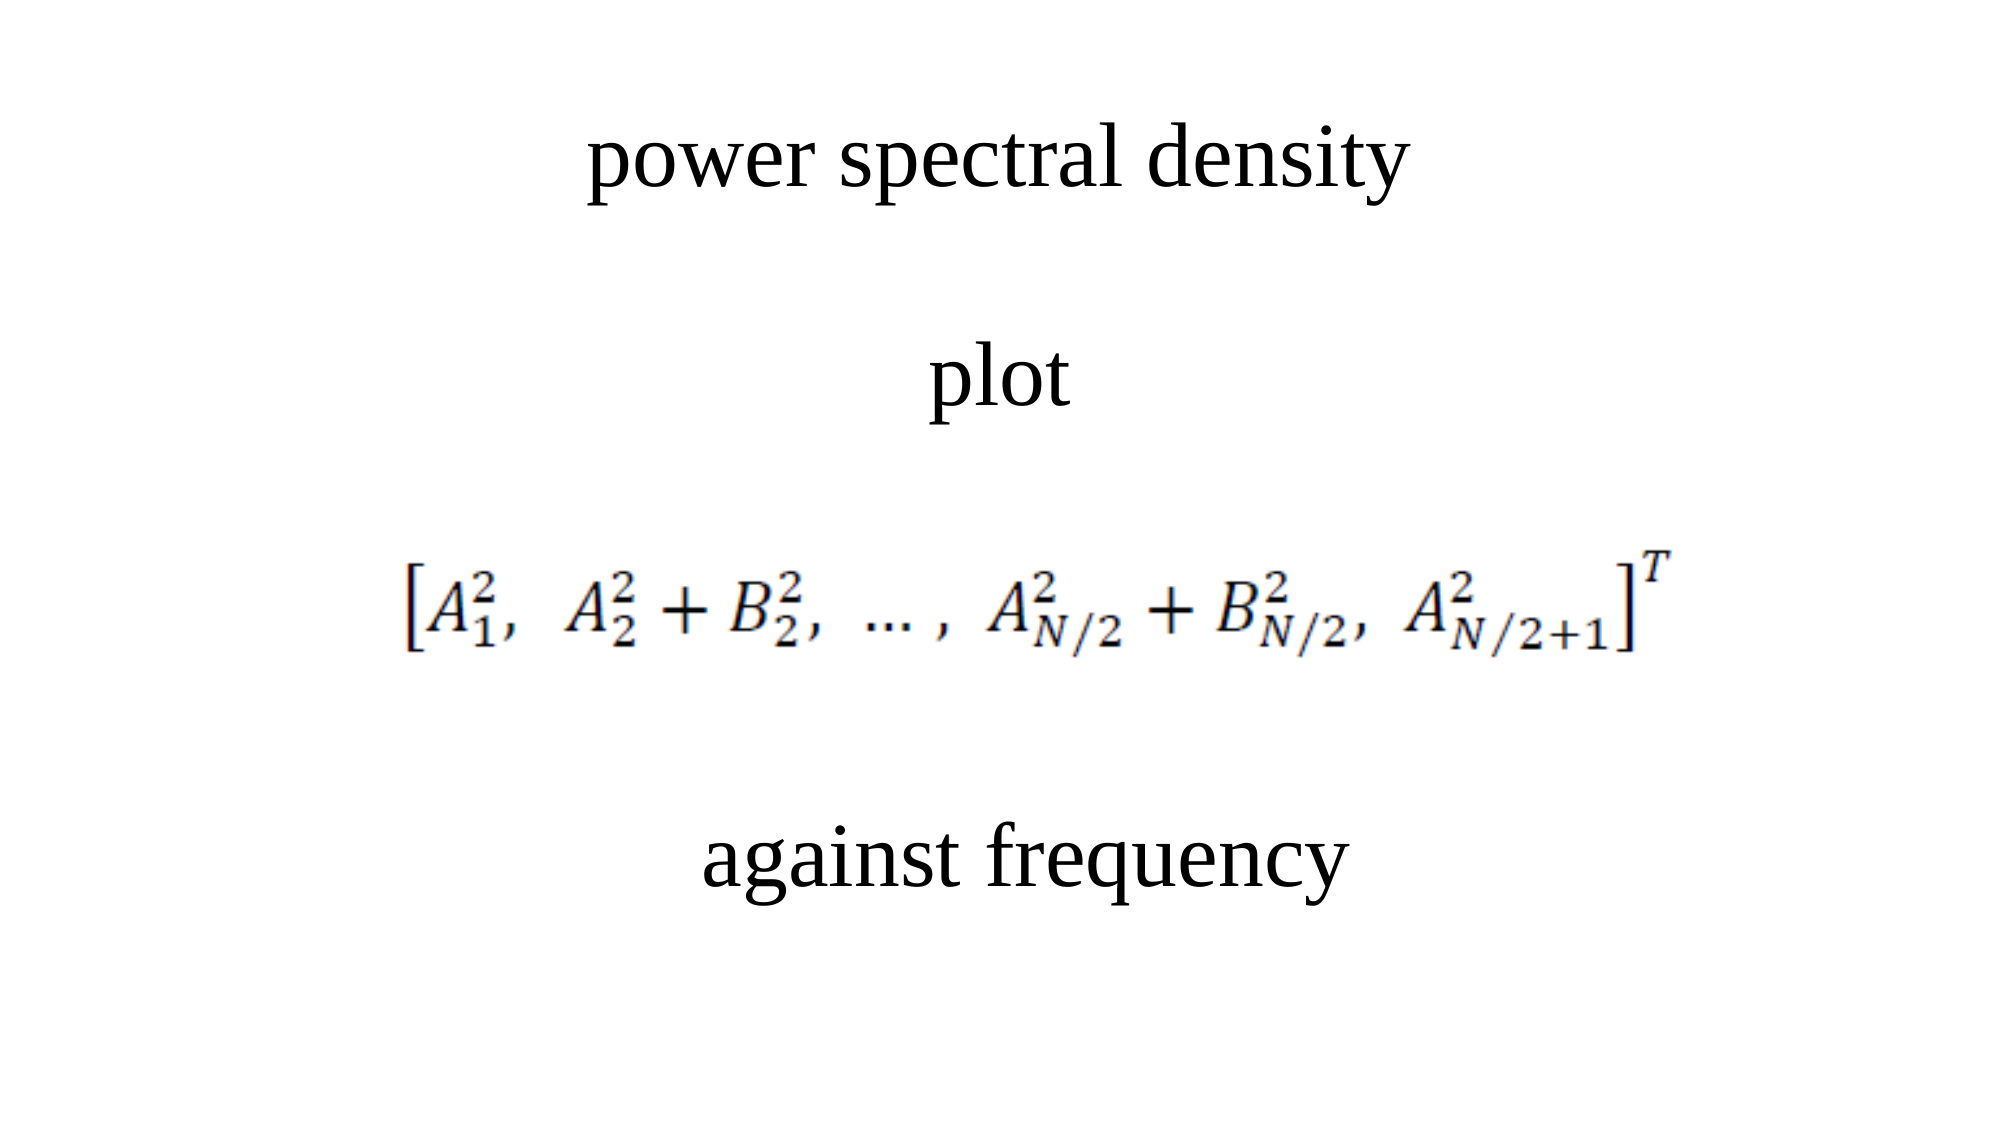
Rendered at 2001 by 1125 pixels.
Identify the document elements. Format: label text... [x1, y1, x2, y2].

picture [363, 471, 1723, 735]
text_box against frequency [276, 786, 1777, 925]
text_box plot [249, 306, 1750, 432]
text_box power spectral density [249, 87, 1750, 306]
